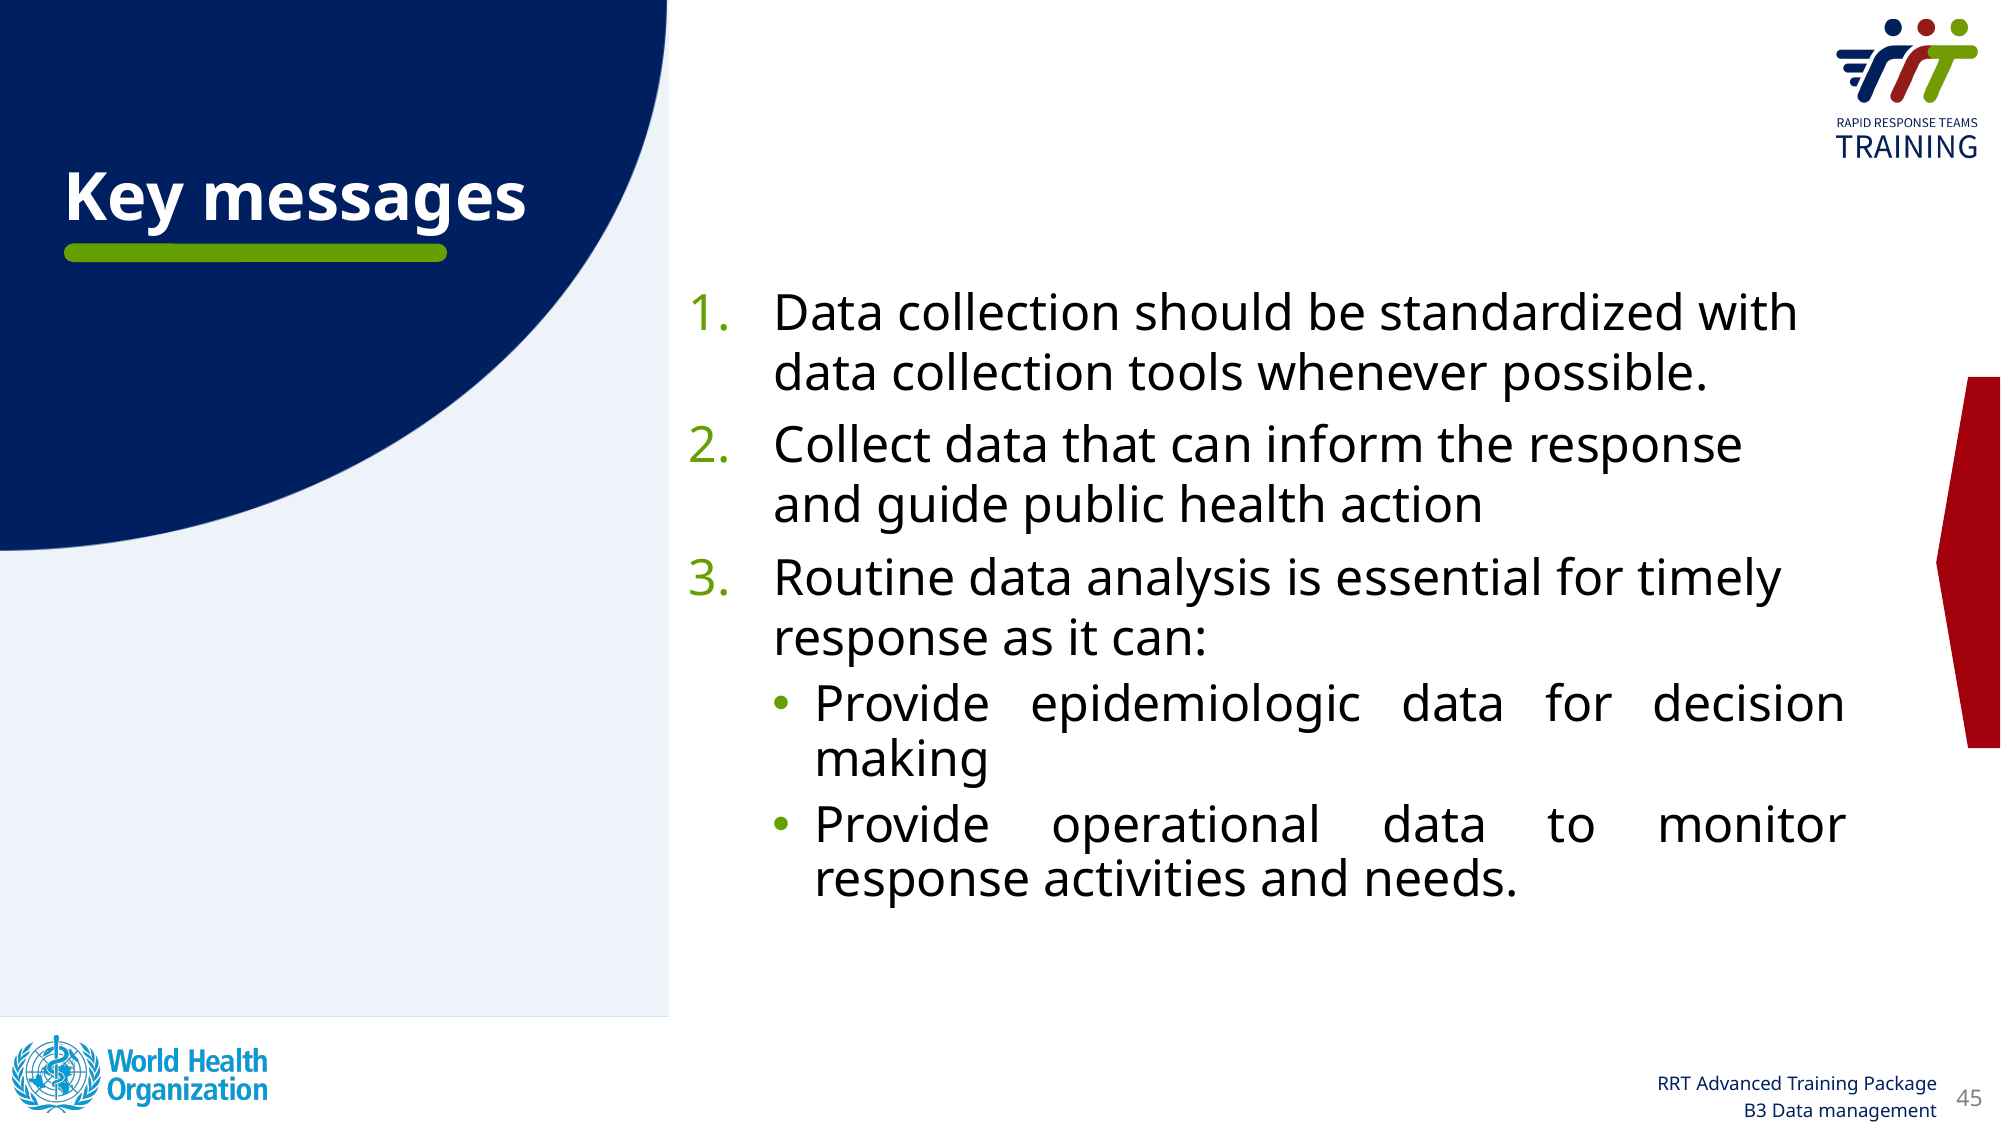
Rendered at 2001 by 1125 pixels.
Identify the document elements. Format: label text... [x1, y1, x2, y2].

text_box Data collection should be standardized with data collection tools whenever possible. Collect data that can inform the response and guide public health action Routine data analysis is essential for timely response as it can: Provide epidemiologic data for decision making Provide operational data to monitor response activities and needs. [681, 272, 1855, 915]
picture [12, 1035, 267, 1113]
picture [58, 1050, 64, 1058]
picture [12, 1083, 48, 1113]
picture [1835, 19, 1978, 167]
picture [0, 0, 669, 1018]
text_box Key messages [63, 162, 600, 244]
